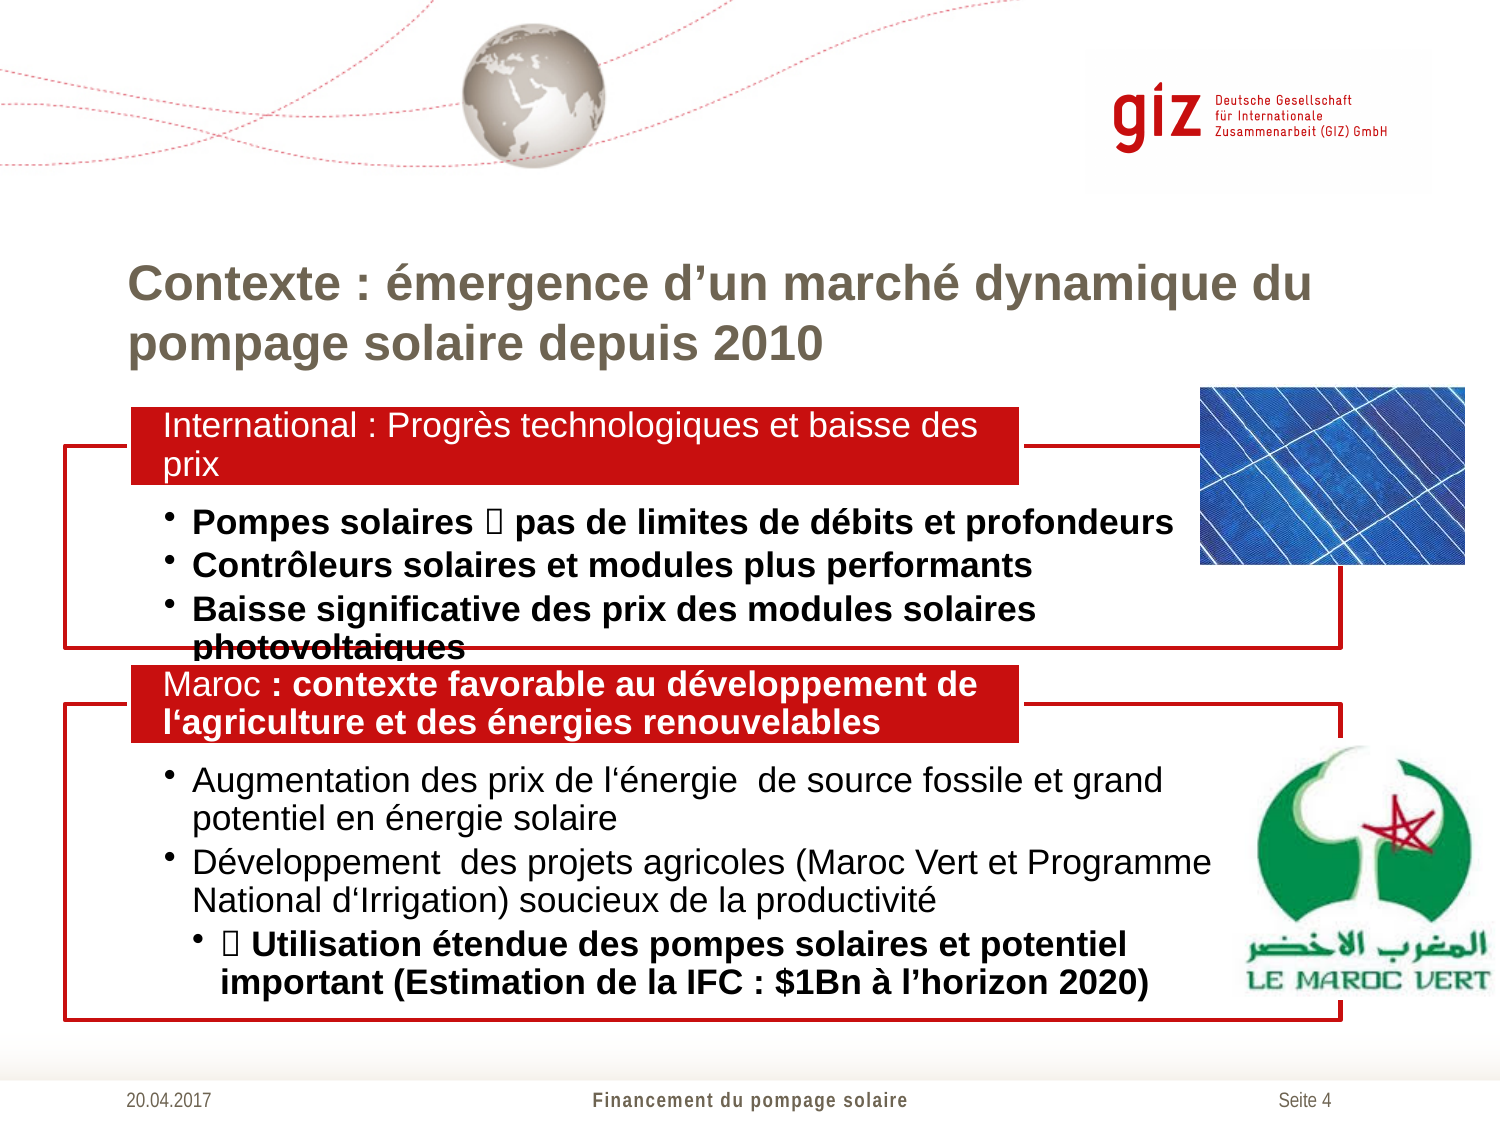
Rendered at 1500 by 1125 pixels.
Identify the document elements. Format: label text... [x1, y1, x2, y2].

picture [0, 0, 1063, 192]
footer Financement du pompage solaire [469, 1079, 1031, 1121]
picture [0, 738, 1500, 1081]
picture [1199, 384, 1465, 567]
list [64, 399, 1341, 1026]
title Contexte : émergence d’un marché dynamique du pompage solaire depuis 2010 [111, 243, 1389, 345]
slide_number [111, 1079, 325, 1121]
picture [1085, 49, 1432, 194]
